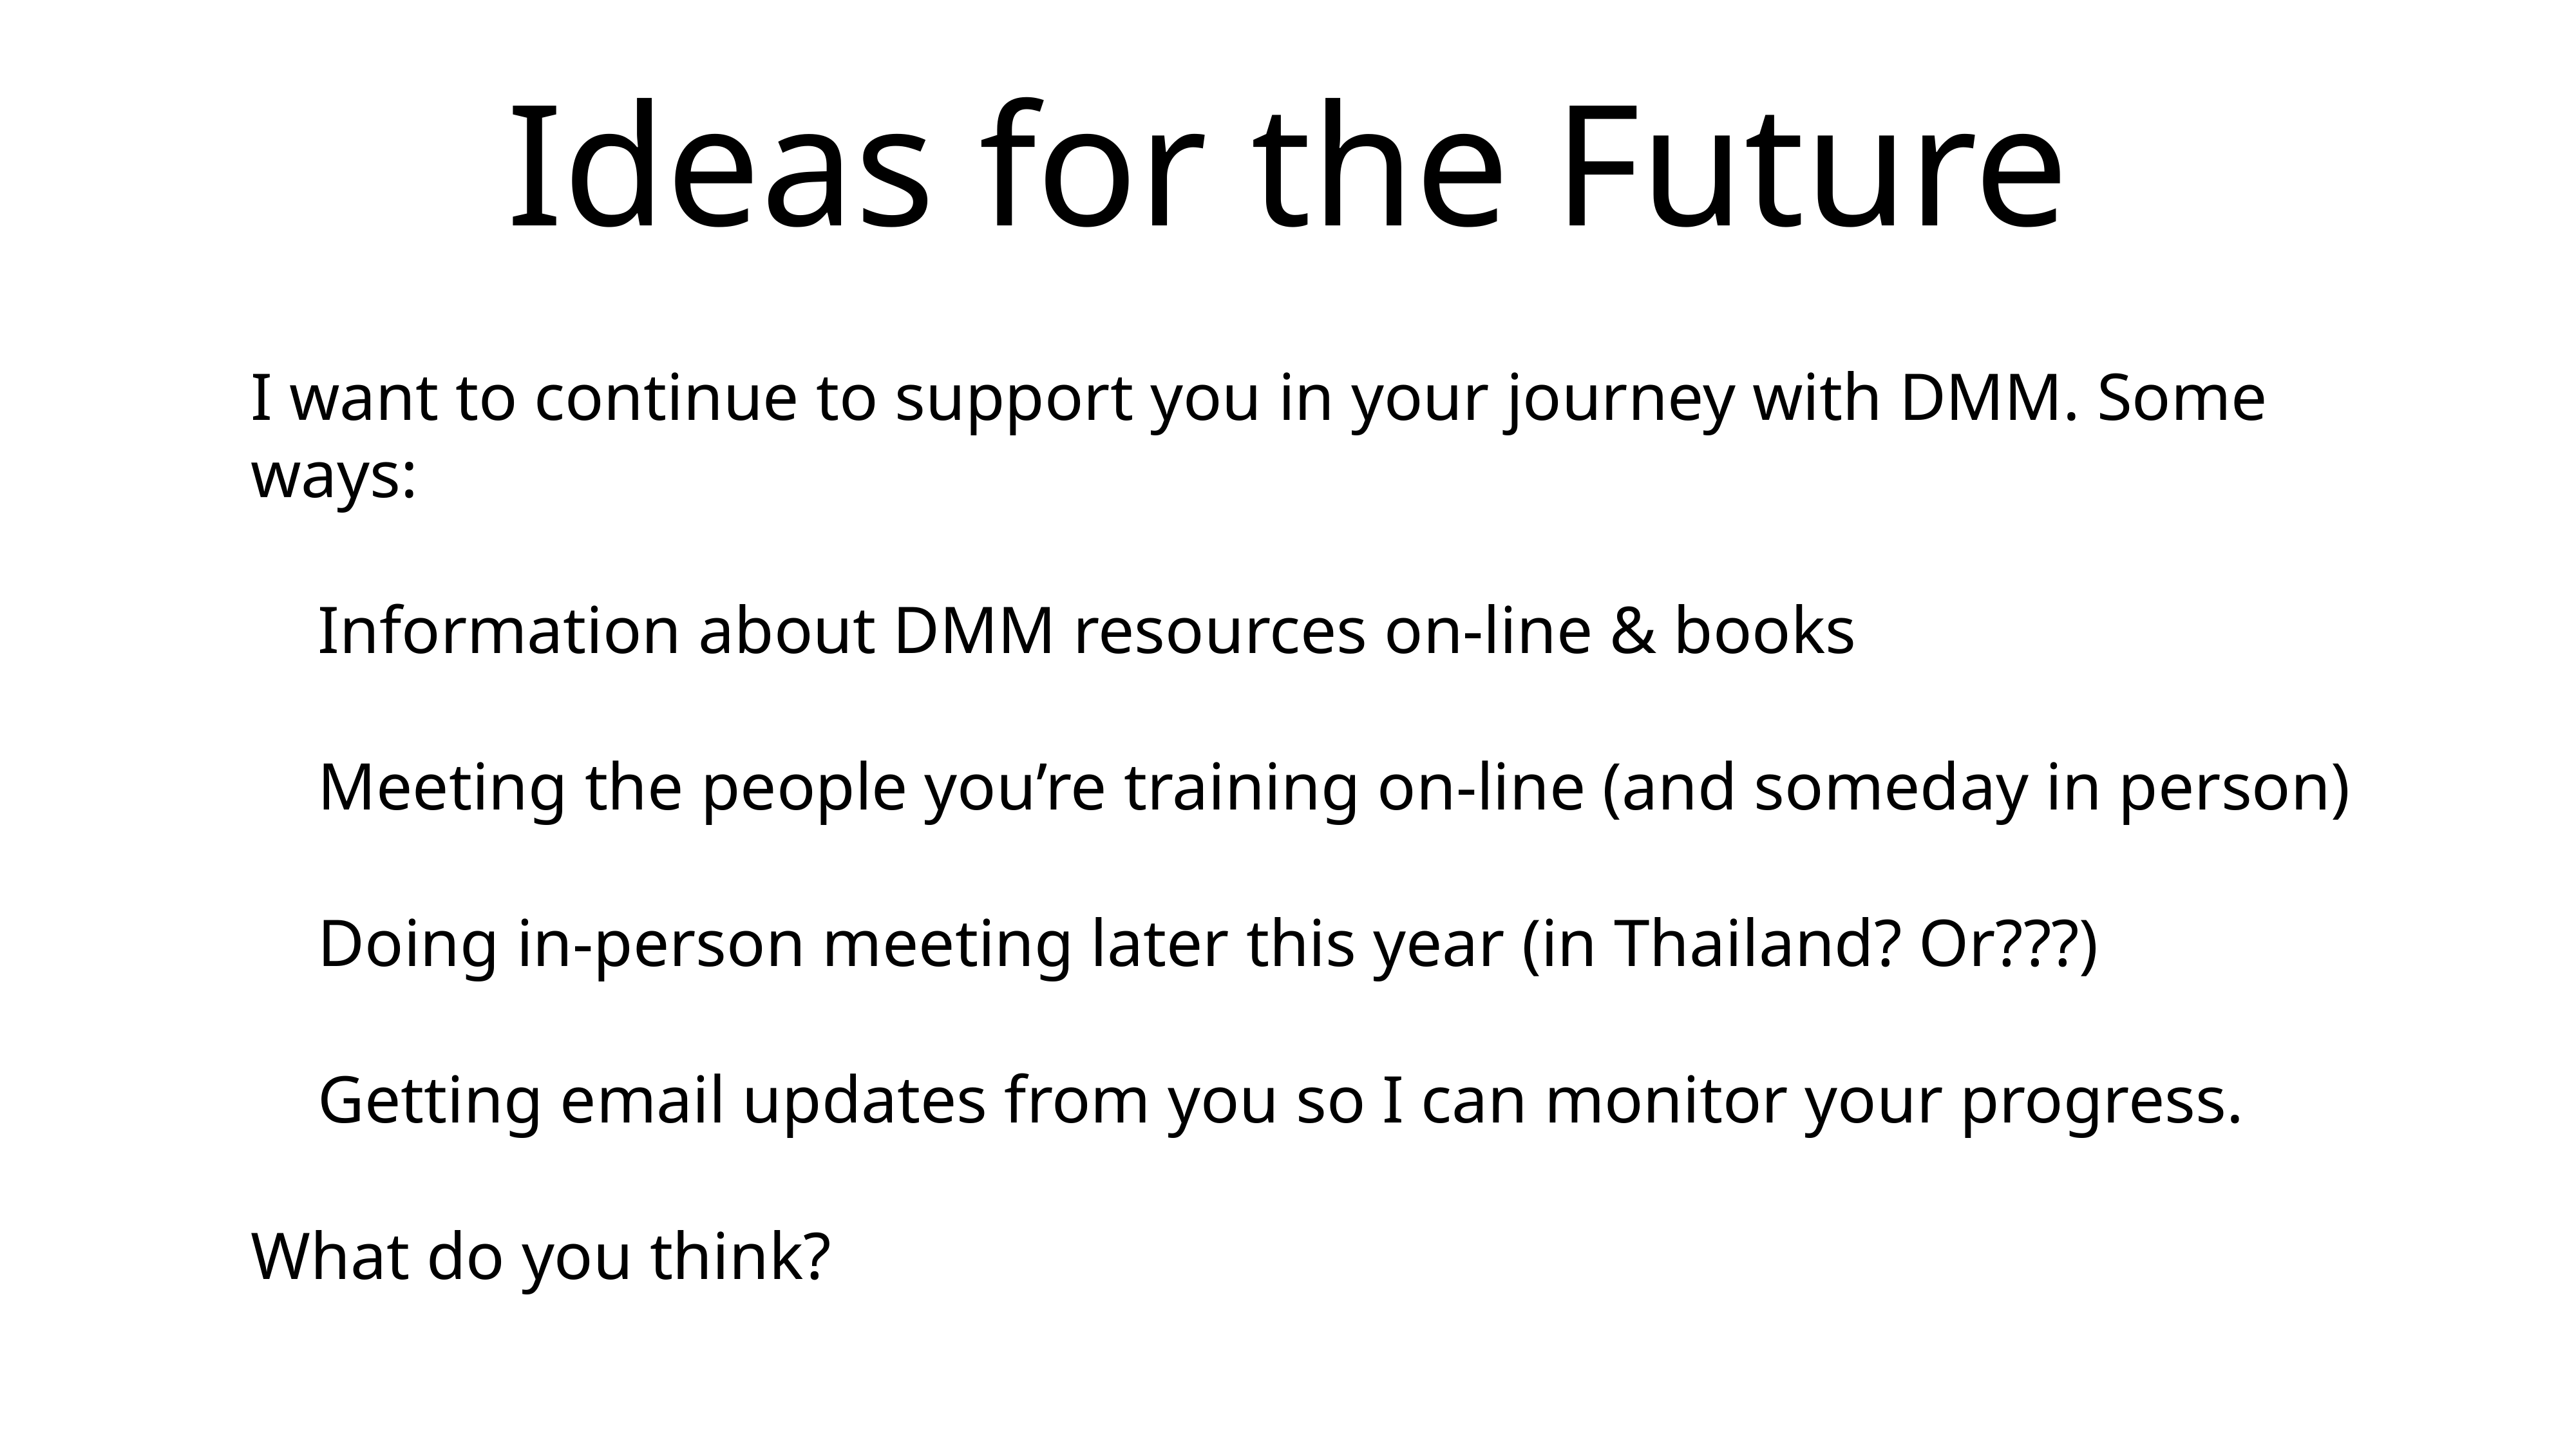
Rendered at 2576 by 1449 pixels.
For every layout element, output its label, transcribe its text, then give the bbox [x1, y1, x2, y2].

list I want to continue to support you in your journey with DMM. Some ways: Information about DMM resources on-line & books Meeting the people you’re training on-line (and someday in person) Doing in-person meeting later this year (in Thailand? Or???) Getting email updates from you so I can monitor your progress. What do you think? [178, 332, 2398, 1316]
title Ideas for the Future [178, 37, 2398, 279]
